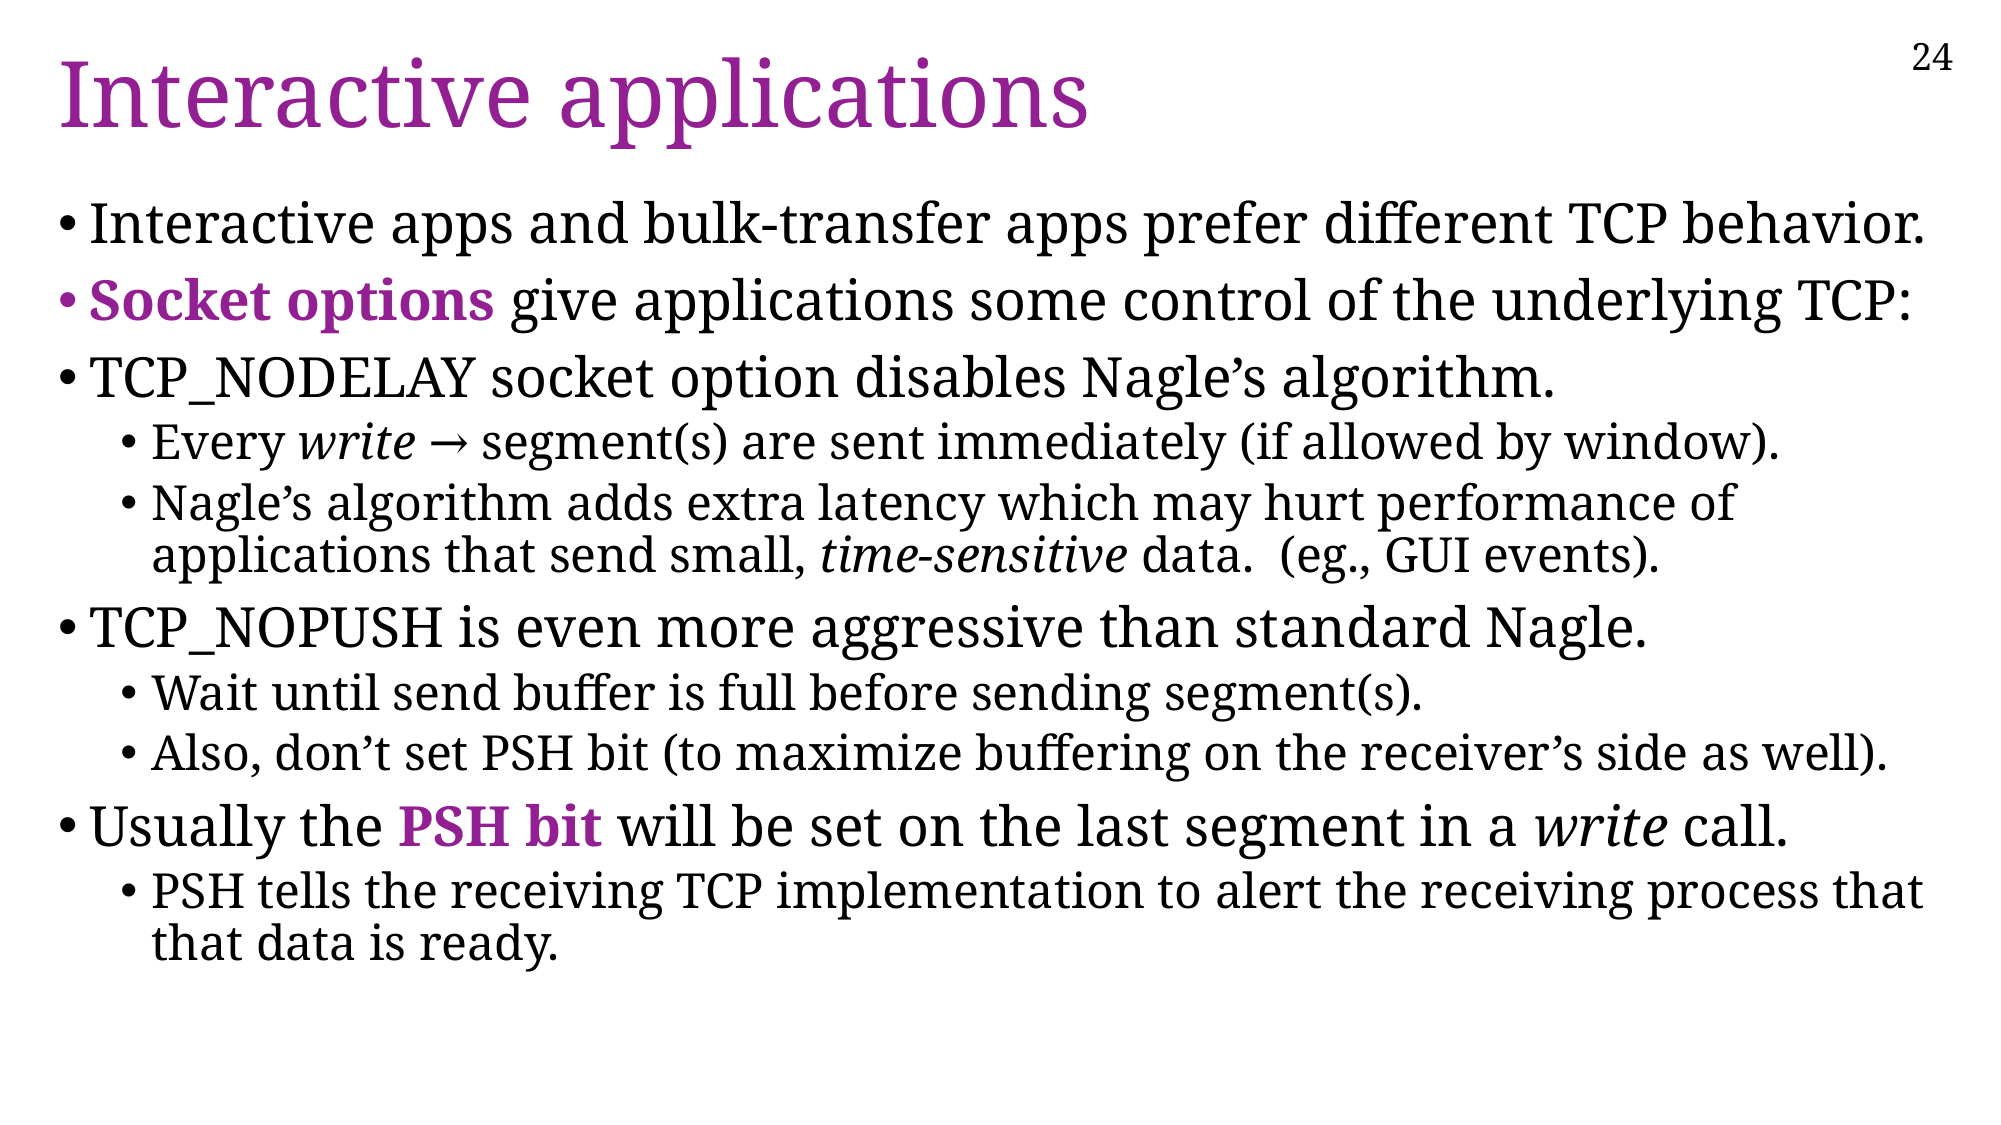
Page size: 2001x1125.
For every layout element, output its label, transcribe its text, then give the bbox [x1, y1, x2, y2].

title Interactive applications [43, 25, 1953, 171]
list Interactive apps and bulk-transfer apps prefer different TCP behavior. Socket options give applications some control of the underlying TCP: TCP_NODELAY socket option disables Nagle’s algorithm. Every write → segment(s) are sent immediately (if allowed by window). Nagle’s algorithm adds extra latency which may hurt performance of applications that send small, time-sensitive data. (eg., GUI events). TCP_NOPUSH is even more aggressive than standard Nagle. Wait until send buffer is full before sending segment(s). Also, don’t set PSH bit (to maximize buffering on the receiver’s side as well). Usually the PSH bit will be set on the last segment in a write call. PSH tells the receiving TCP implementation to alert the receiving process that that data is ready. [43, 188, 1953, 1106]
